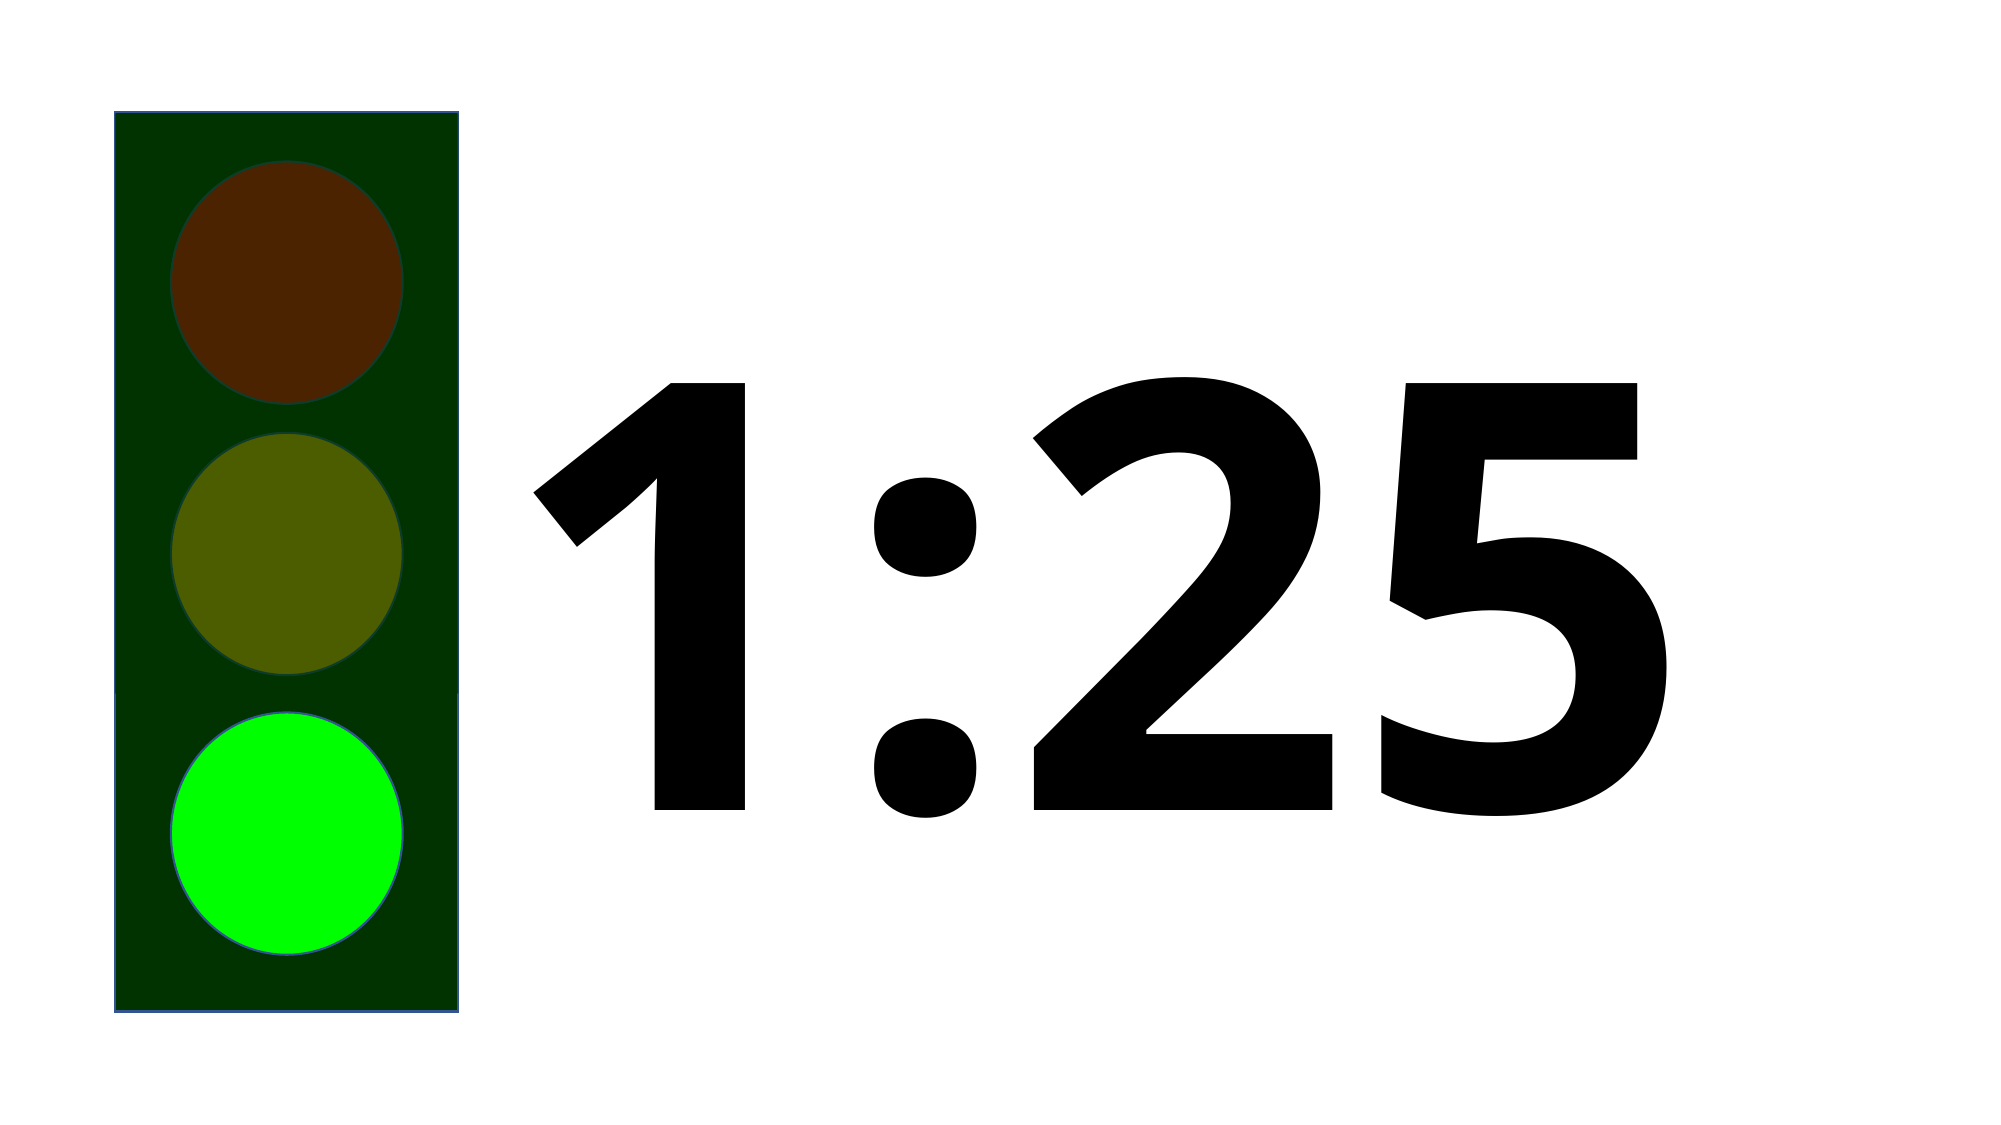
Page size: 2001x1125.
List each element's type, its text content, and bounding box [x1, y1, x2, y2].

text_box [169, 711, 404, 956]
text_box [114, 112, 459, 695]
text_box 1:25 [483, 204, 1924, 938]
text_box [114, 695, 459, 1013]
